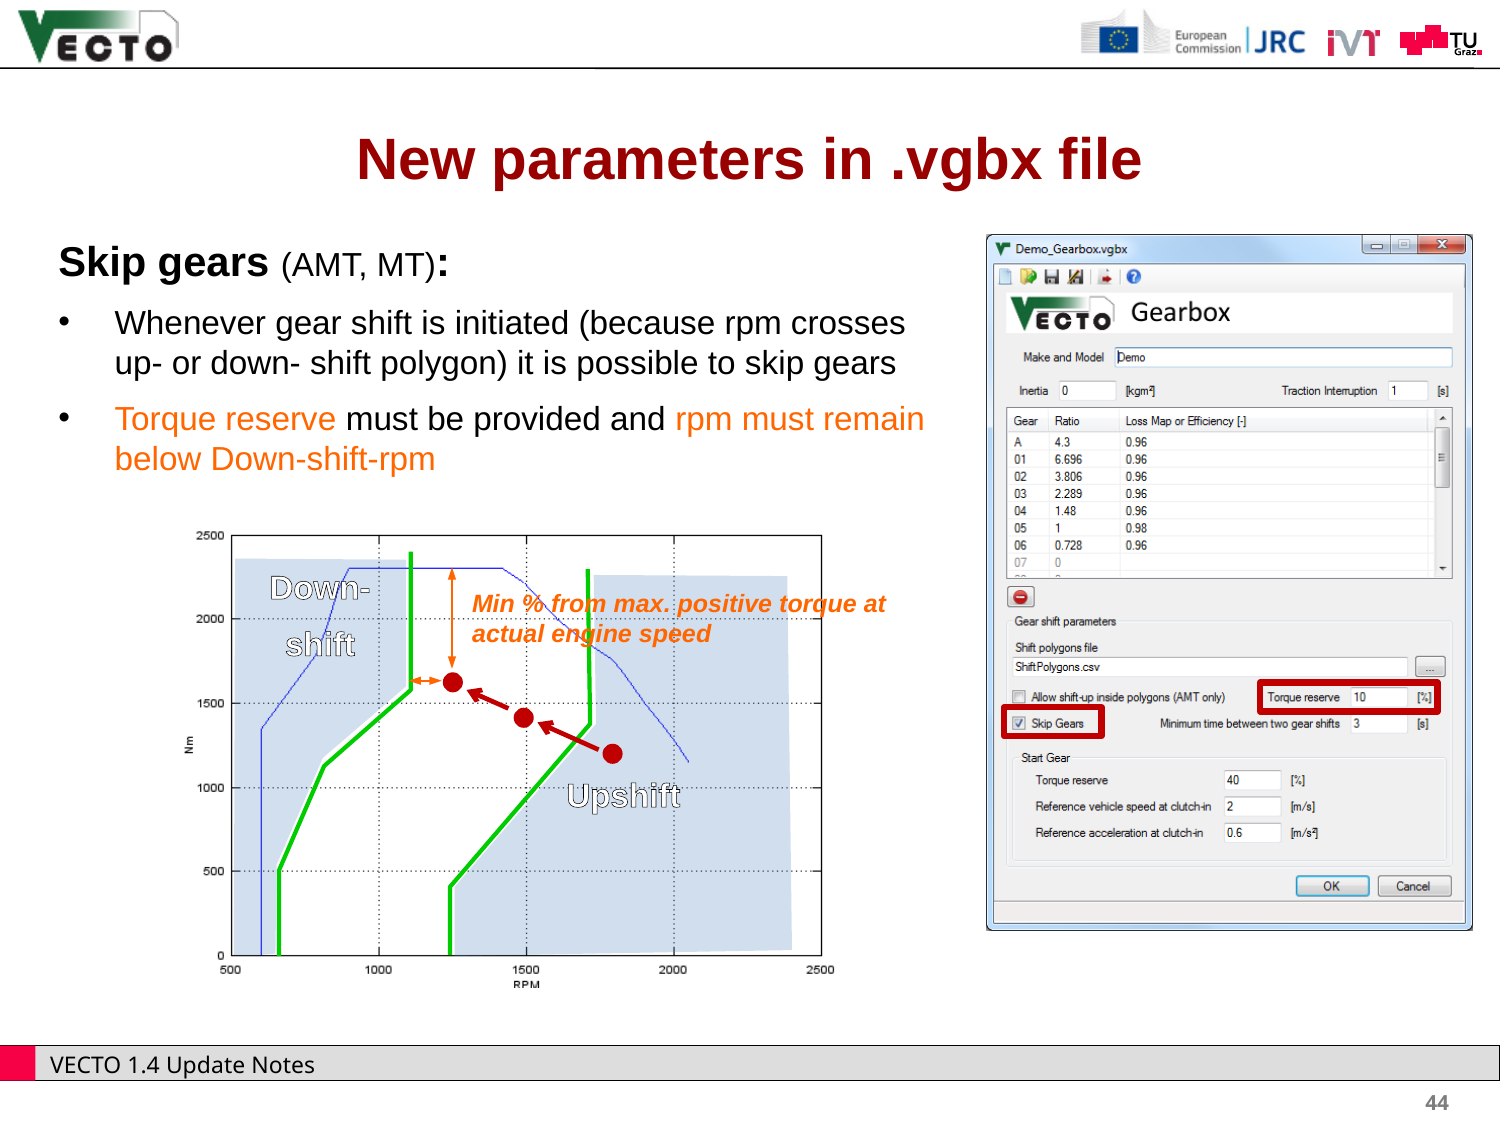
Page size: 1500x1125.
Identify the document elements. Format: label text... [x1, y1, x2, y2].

picture [985, 234, 1473, 931]
text_box Min % from max. positive torque at actual engine speed [850, 580, 963, 655]
title New parameters in .vgbx file [0, 127, 1500, 185]
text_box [466, 689, 509, 709]
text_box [174, 514, 846, 988]
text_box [537, 722, 599, 750]
text_box Skip gears (AMT, MT): Whenever gear shift is initiated (because rpm crosses up- or down- shift polygon) it is possible to skip gears Torque reserve must be provided and rpm must remain below Down-shift-rpm [43, 227, 977, 598]
picture [17, 9, 179, 65]
picture [1080, 7, 1306, 54]
picture [1328, 30, 1380, 56]
